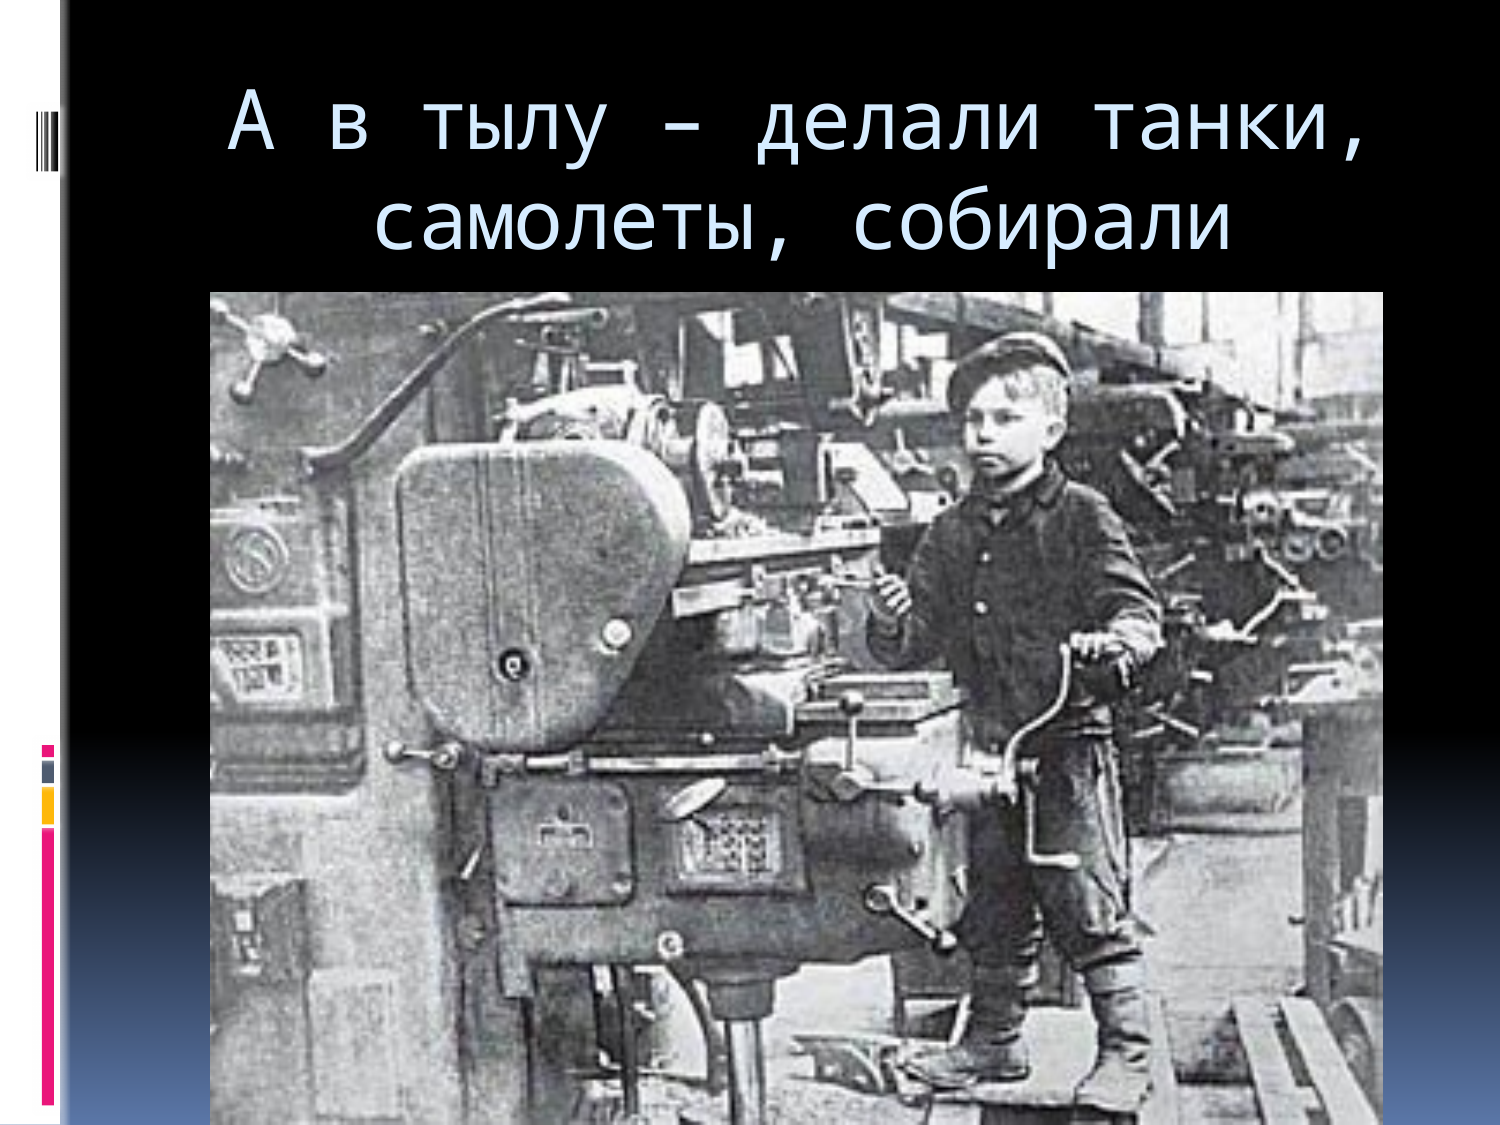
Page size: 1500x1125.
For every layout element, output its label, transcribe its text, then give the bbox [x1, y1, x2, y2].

title А в тылу – делали танки, самолеты, собирали снаряды. [164, 58, 1439, 209]
picture [210, 292, 1384, 1125]
